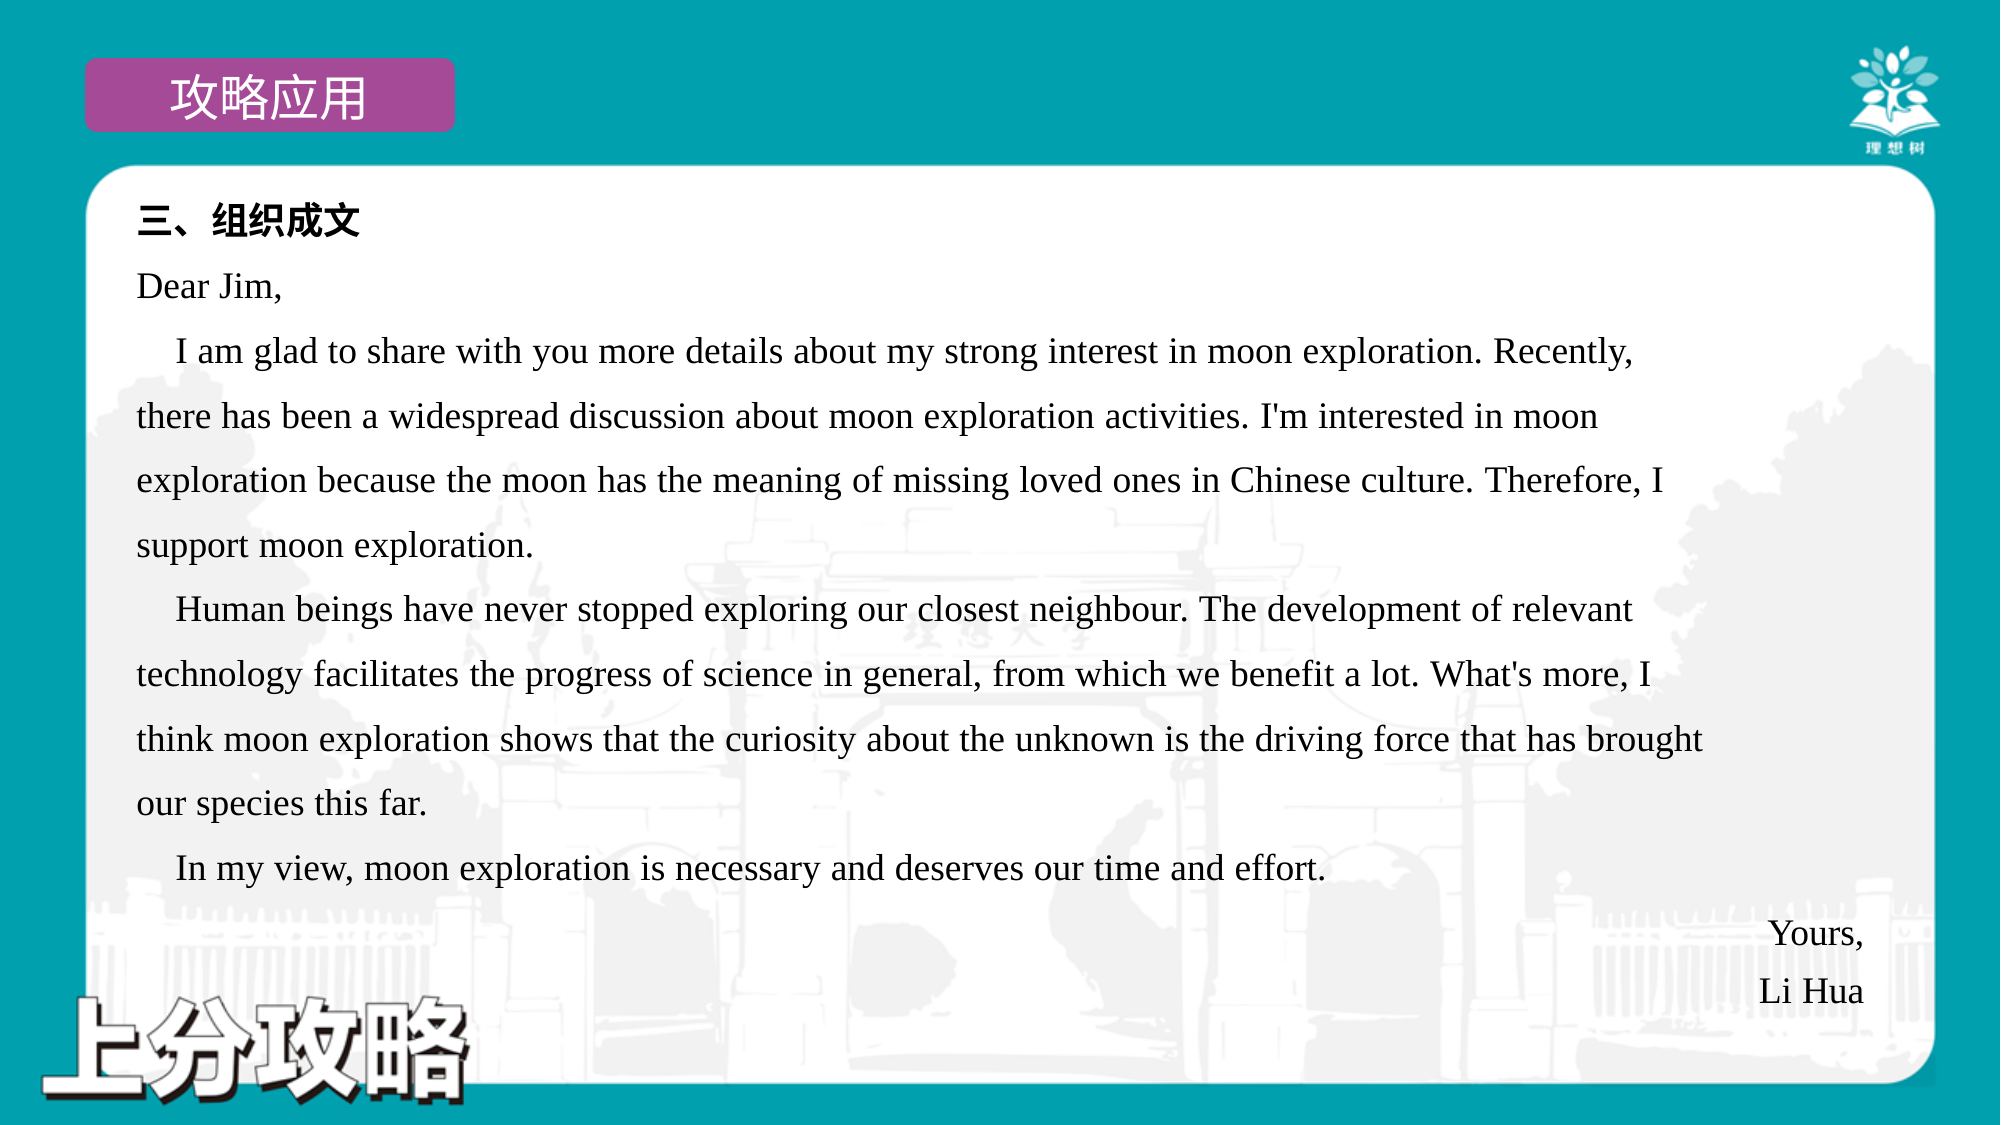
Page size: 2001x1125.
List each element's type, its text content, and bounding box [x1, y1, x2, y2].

picture [0, 0, 2000, 1125]
text_box 三、组织成文 Dear Jim, I am glad to share with you more details about my strong interest in moon exploration. Recently, there has been a widespread discussion about moon exploration activities. I'm interested in moon exploration because the moon has the meaning of missing loved ones in Chinese culture. Therefore, I support moon exploration. Human beings have never stopped exploring our closest neighbour. The development of relevant technology facilitates the progress of science in general, from which we benefit a lot. What's more, I think moon exploration shows that the curiosity about the unknown is the driving force that has brought our species this far. In my view, moon exploration is necessary and deserves our time and effort. Yours, Li Hua [136, 177, 1865, 1006]
